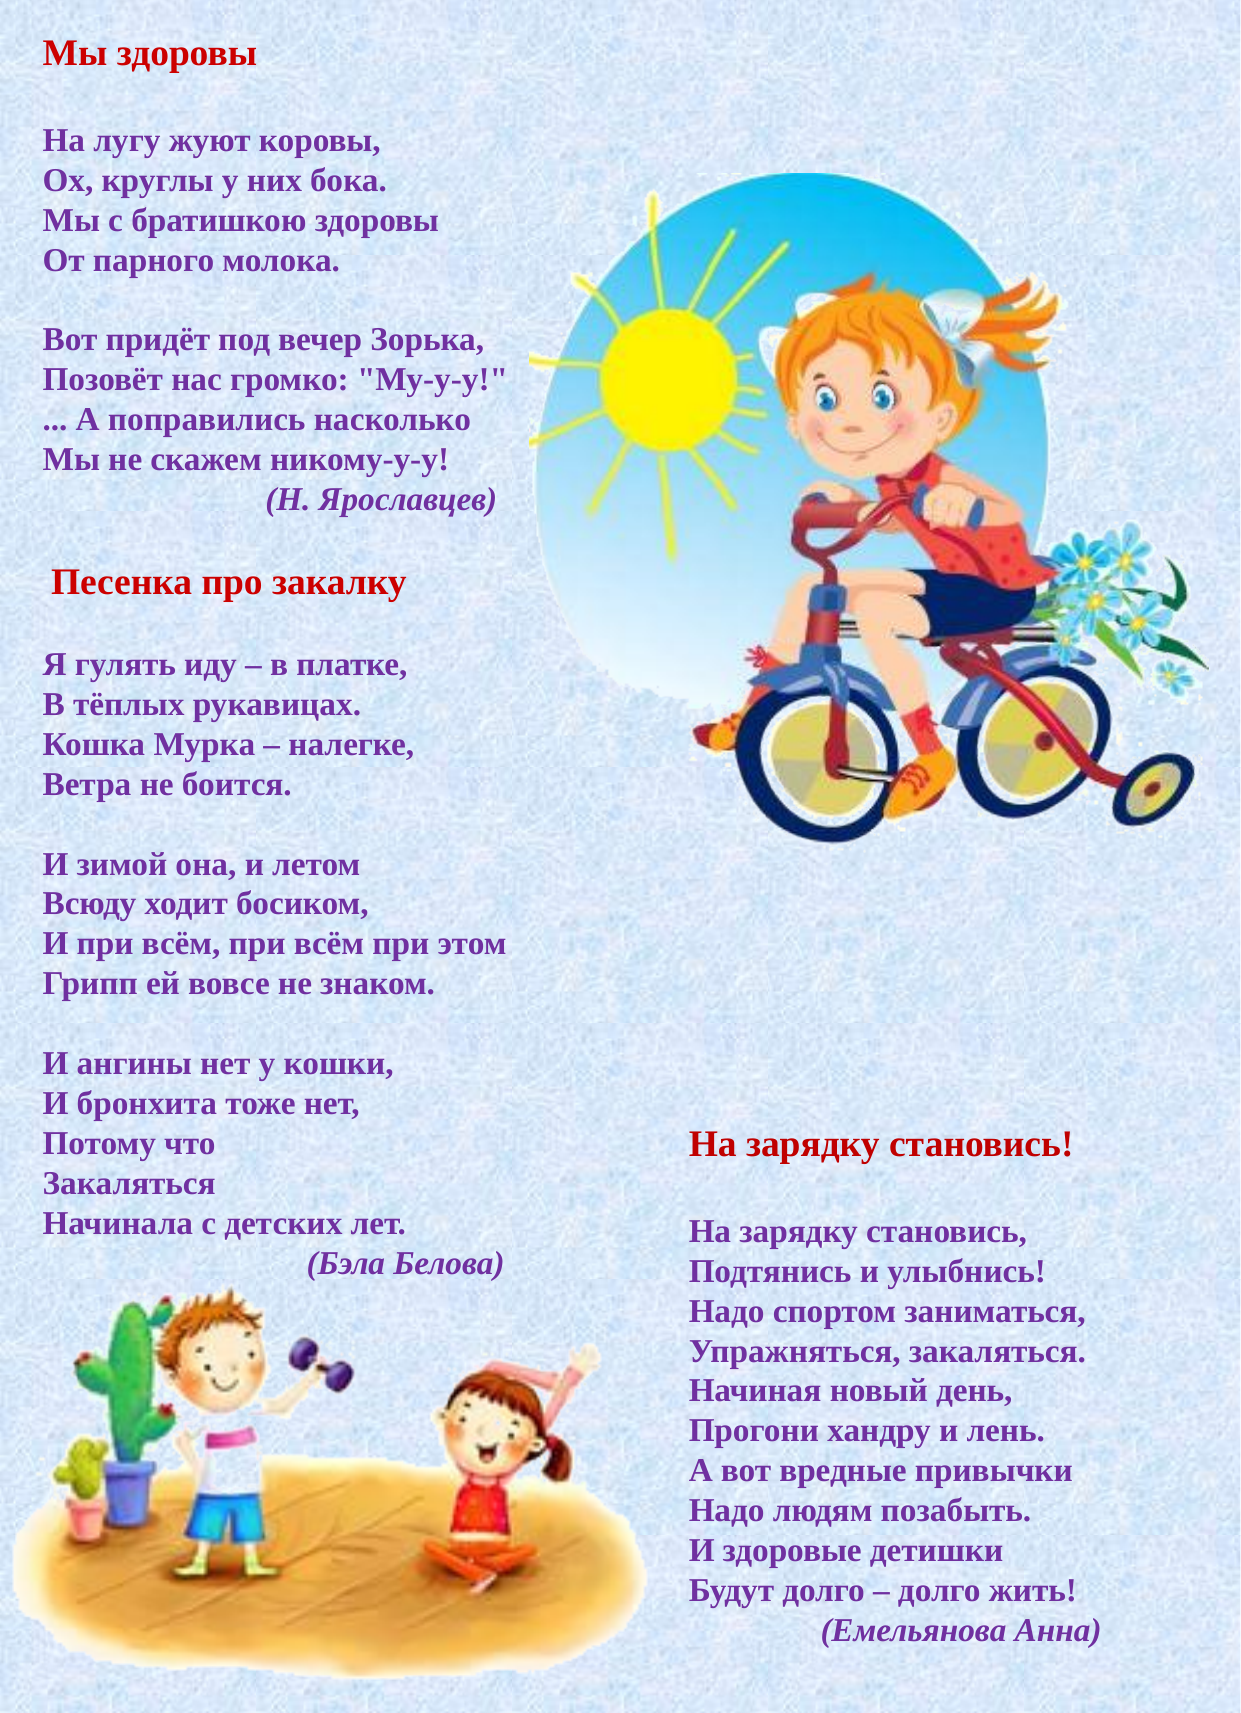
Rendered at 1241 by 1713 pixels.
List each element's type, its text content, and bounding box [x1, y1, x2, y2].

text_box На зарядку становись! На зарядку становись, Подтянись и улыбнись! Надо спортом заниматься, Упражняться, закаляться. Начиная новый день, Прогони хандру и лень. А вот вредные привычки Надо людям позабыть. И здоровые детишки Будут долго – долго жить! (Емельянова Анна) [671, 1110, 1202, 1657]
picture [0, 0, 1241, 1713]
text_box Мы здоровы На лугу жуют коровы, Ох, круглы у них бока. Мы с братишкою здоровы От парного молока. Вот придёт под вечер Зорька, Позовёт нас громко: "Му-у-у!" ... А поправились насколько Мы не скажем никому-у-у! (Н. Ярославцев) Песенка про закалку Я гулять иду – в платке, В тёплых рукавицах. Кошка Мурка – налегке, Ветра не боится. И зимой она, и летом Всюду ходит босиком, И при всём, при всём при этом Грипп ей вовсе не знаком. И ангины нет у кошки, И бронхита тоже нет, Потому что Закаляться Начинала с детских лет. (Бэла Белова) [25, 19, 646, 1244]
